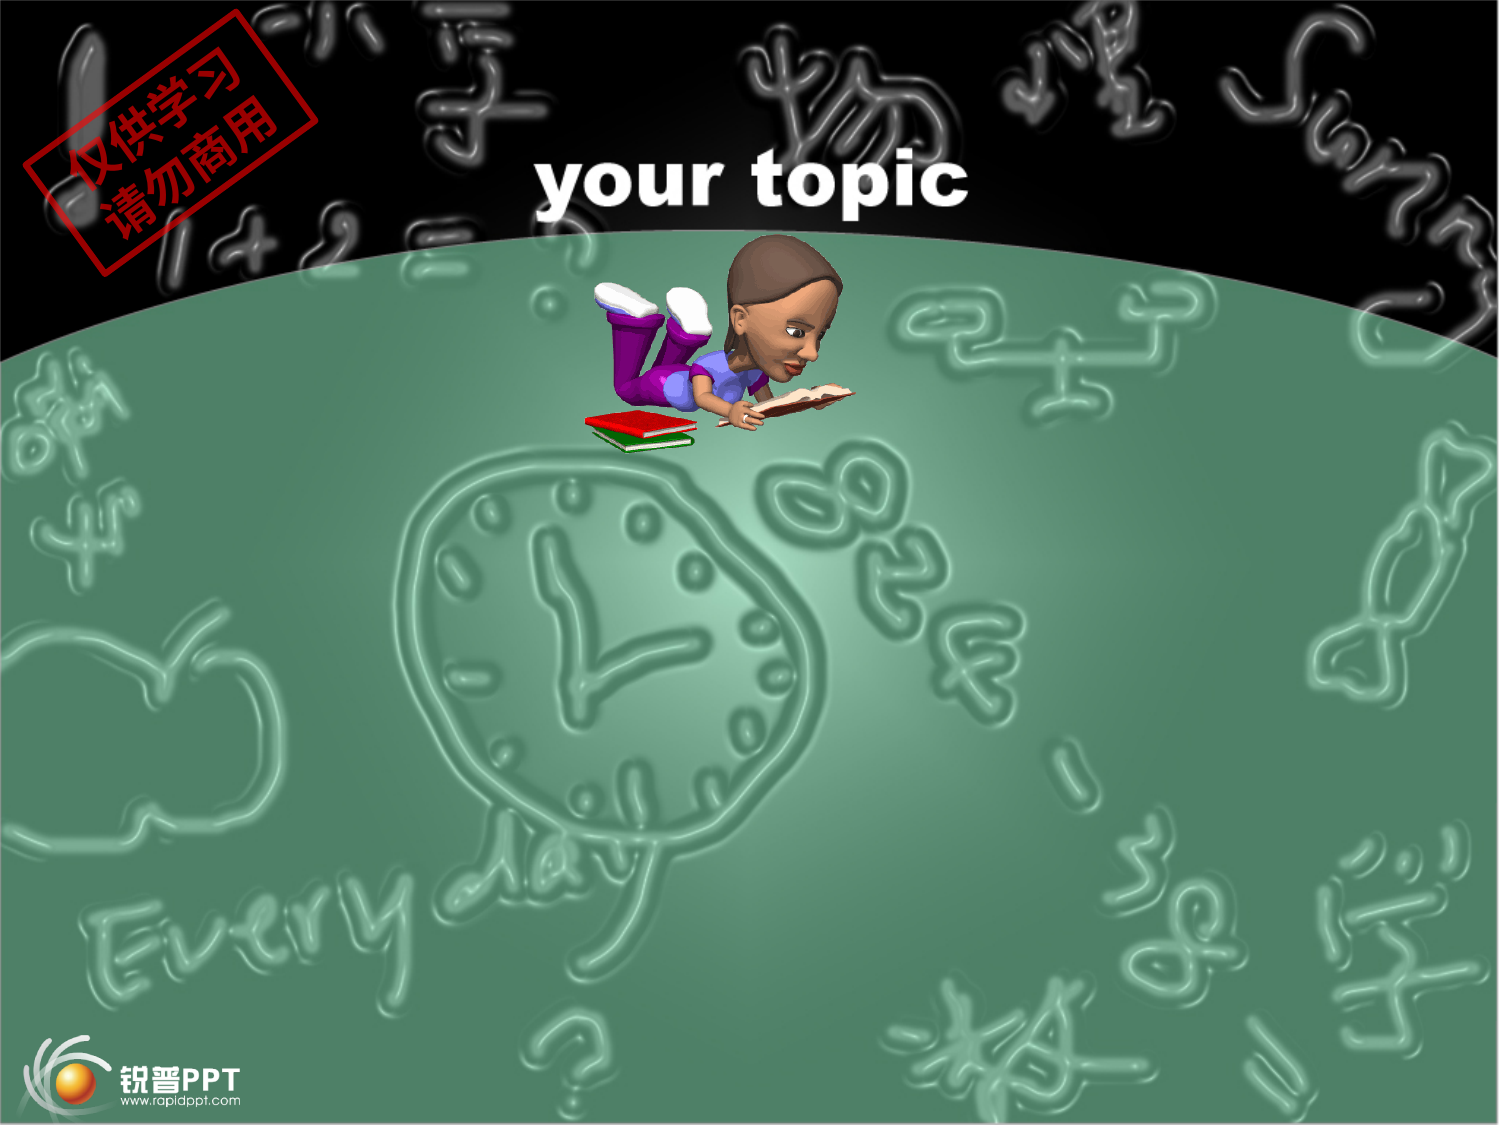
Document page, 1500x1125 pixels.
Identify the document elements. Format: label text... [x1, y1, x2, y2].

picture [0, 0, 1500, 1125]
text_box 仅供学习 请勿商用 [25, 11, 316, 274]
